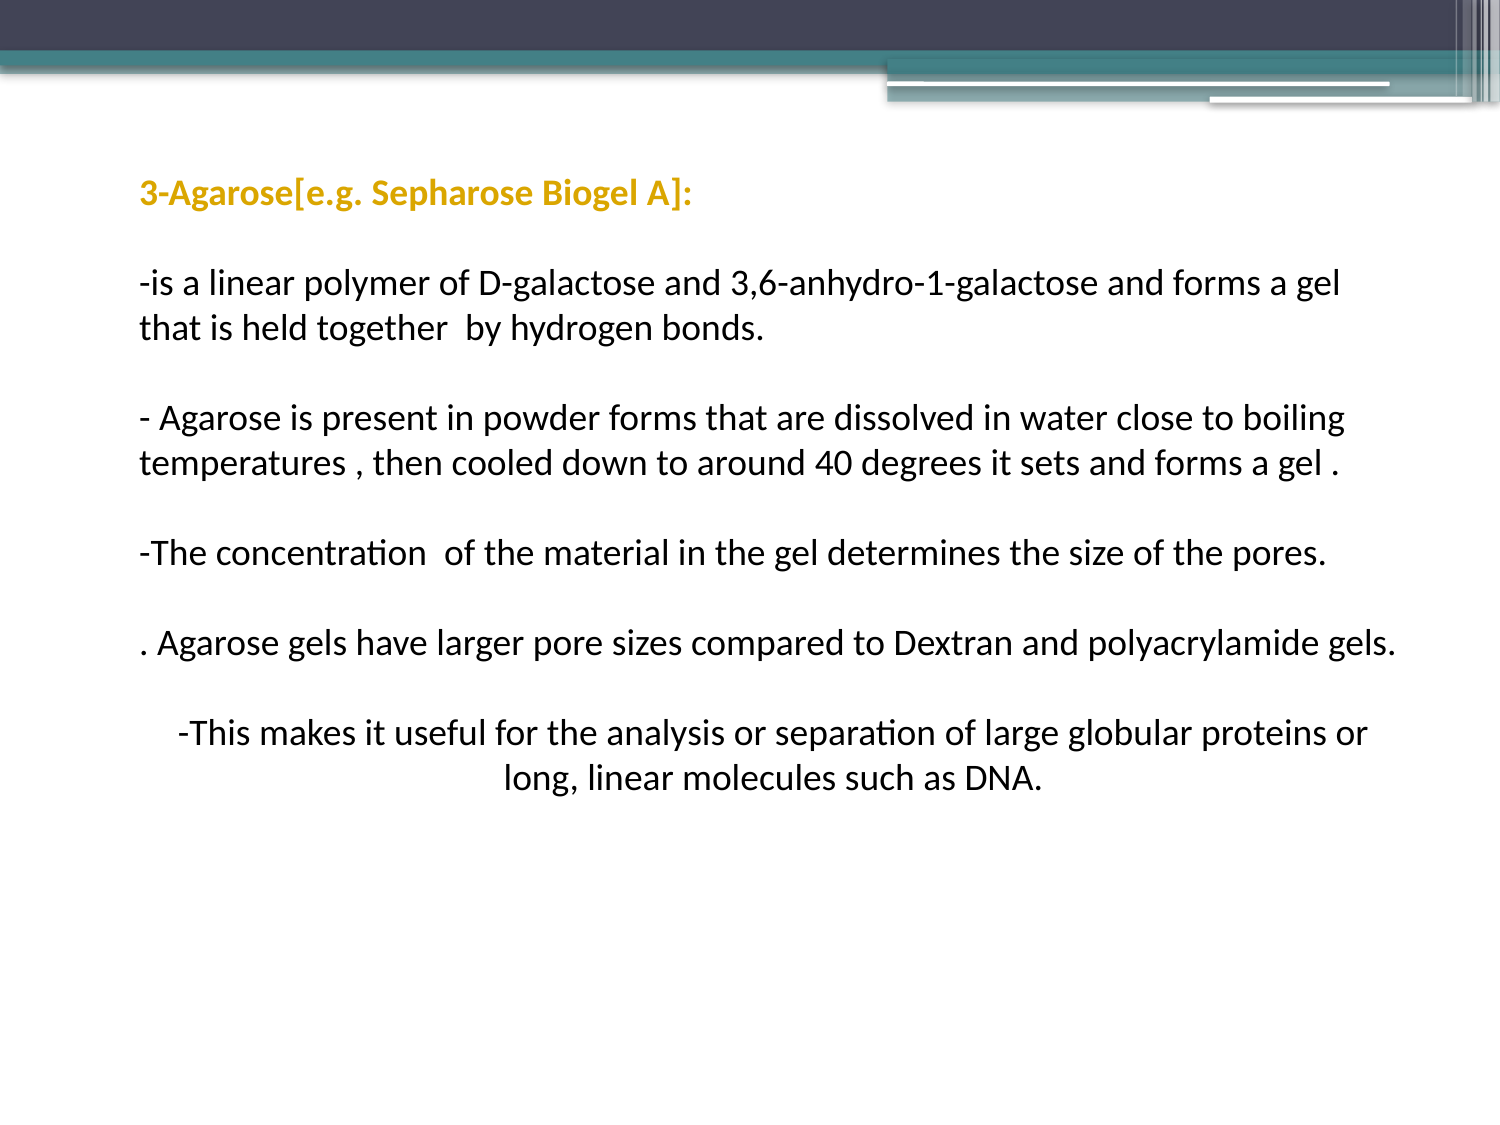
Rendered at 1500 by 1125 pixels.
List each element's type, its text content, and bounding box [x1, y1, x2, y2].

text_box 3-Agarose[e.g. Sepharose Biogel A]: -is a linear polymer of D-galactose and 3,6-anhydro-1-galactose and forms a gel that is held together by hydrogen bonds. - Agarose is present in powder forms that are dissolved in water close to boiling temperatures , then cooled down to around 40 degrees it sets and forms a gel . -The concentration of the material in the gel determines the size of the pores. . Agarose gels have larger pore sizes compared to Dextran and polyacrylamide gels. -This makes it useful for the analysis or separation of large globular proteins or long, linear molecules such as DNA. [124, 160, 1424, 986]
